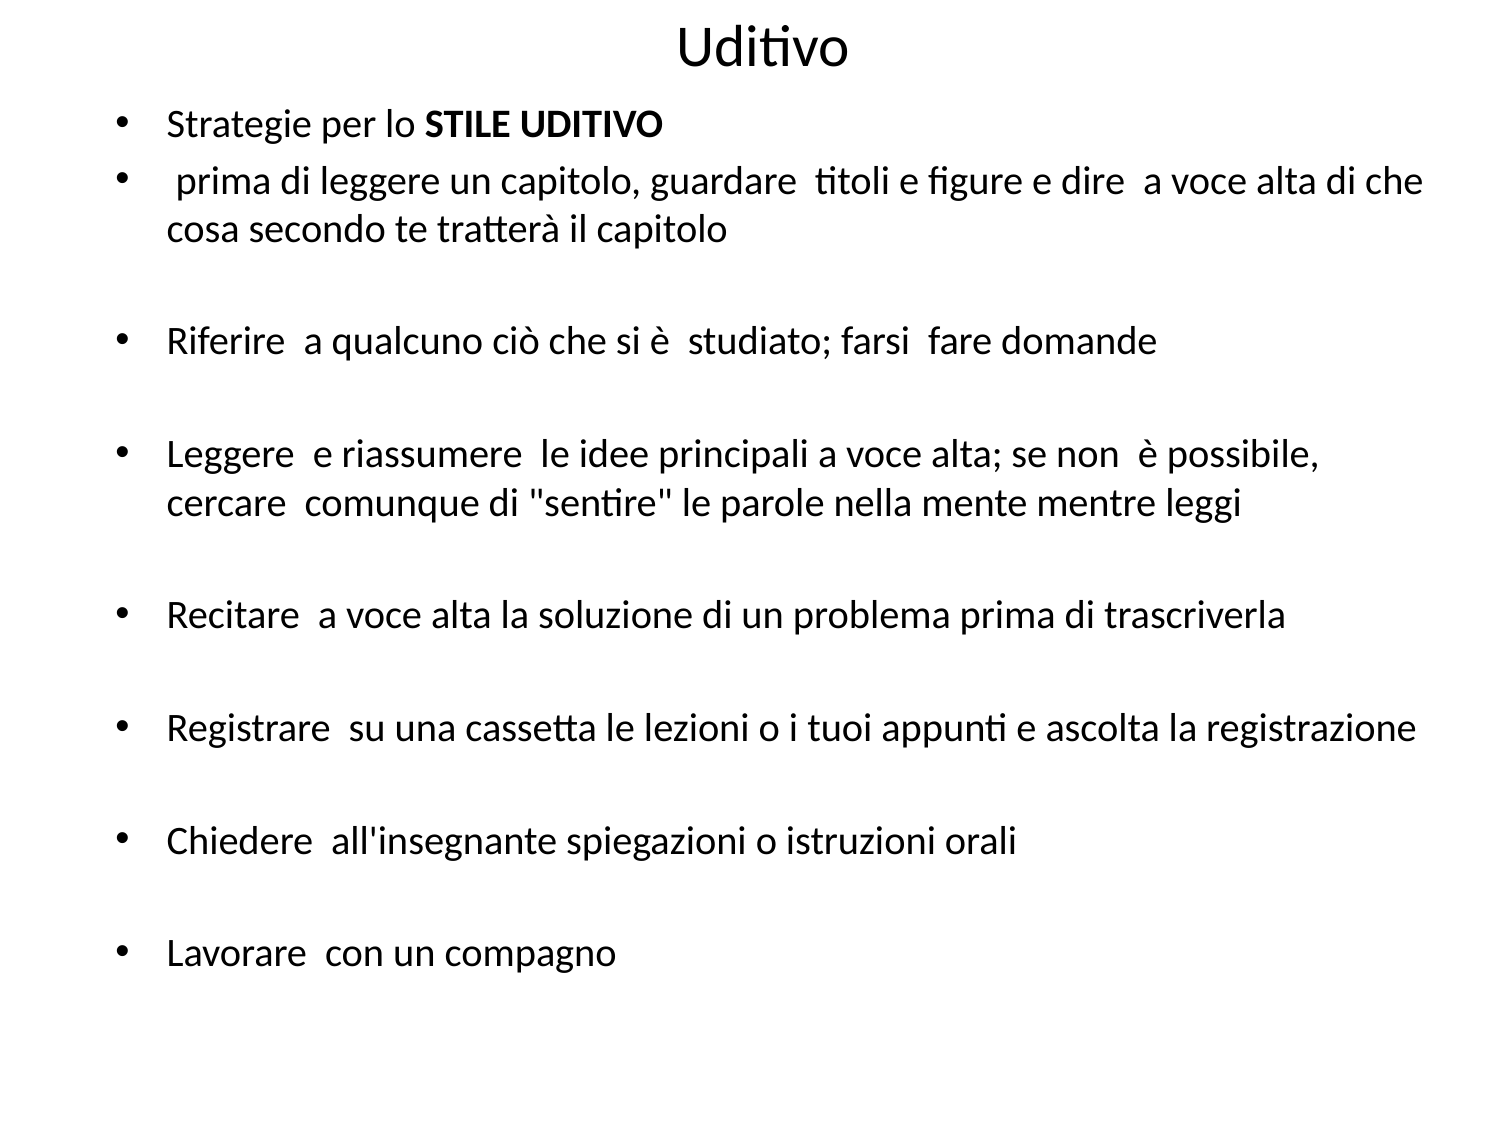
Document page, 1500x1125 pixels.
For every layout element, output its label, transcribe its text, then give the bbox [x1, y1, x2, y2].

title Uditivo [88, 0, 1439, 188]
list Strategie per lo STILE UDITIVO prima di leggere un capitolo, guardare titoli e figure e dire a voce alta di che cosa secondo te tratterà il capitolo Riferire a qualcuno ciò che si è studiato; farsi fare domande Leggere e riassumere le idee principali a voce alta; se non è possibile, cercare comunque di "sentire" le parole nella mente mentre leggi Recitare a voce alta la soluzione di un problema prima di trascriverla Registrare su una cassetta le lezioni o i tuoi appunti e ascolta la registrazione Chiedere all'insegnante spiegazioni o istruzioni orali Lavorare con un compagno [100, 90, 1451, 1000]
